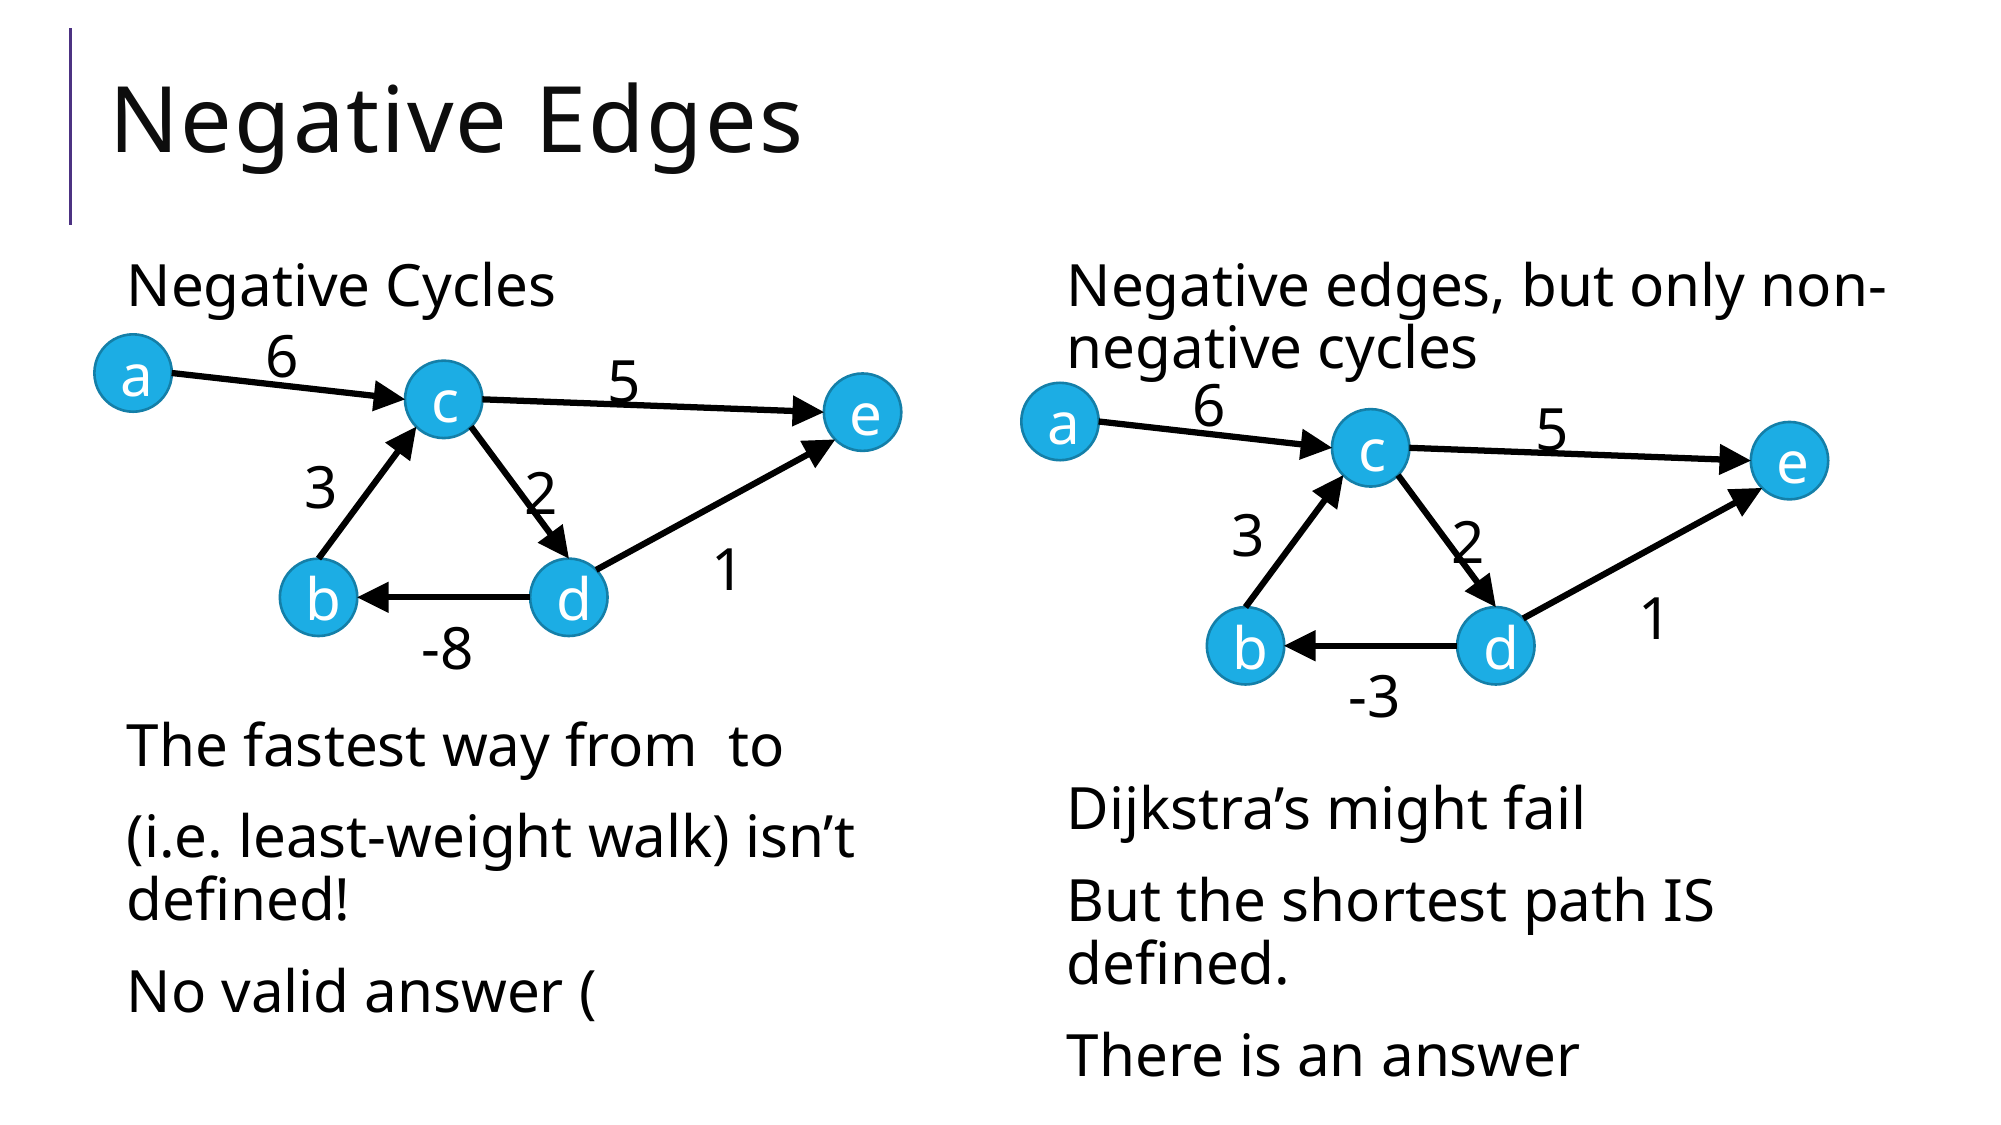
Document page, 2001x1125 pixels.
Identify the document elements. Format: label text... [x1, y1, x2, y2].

list Negative edges, but only non-negative cycles Dijkstra’s might fail But the shortest path IS defined. There is an answer [1044, 248, 1930, 1035]
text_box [94, 311, 902, 690]
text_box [1020, 360, 1829, 738]
title Negative Edges [94, 43, 1930, 210]
